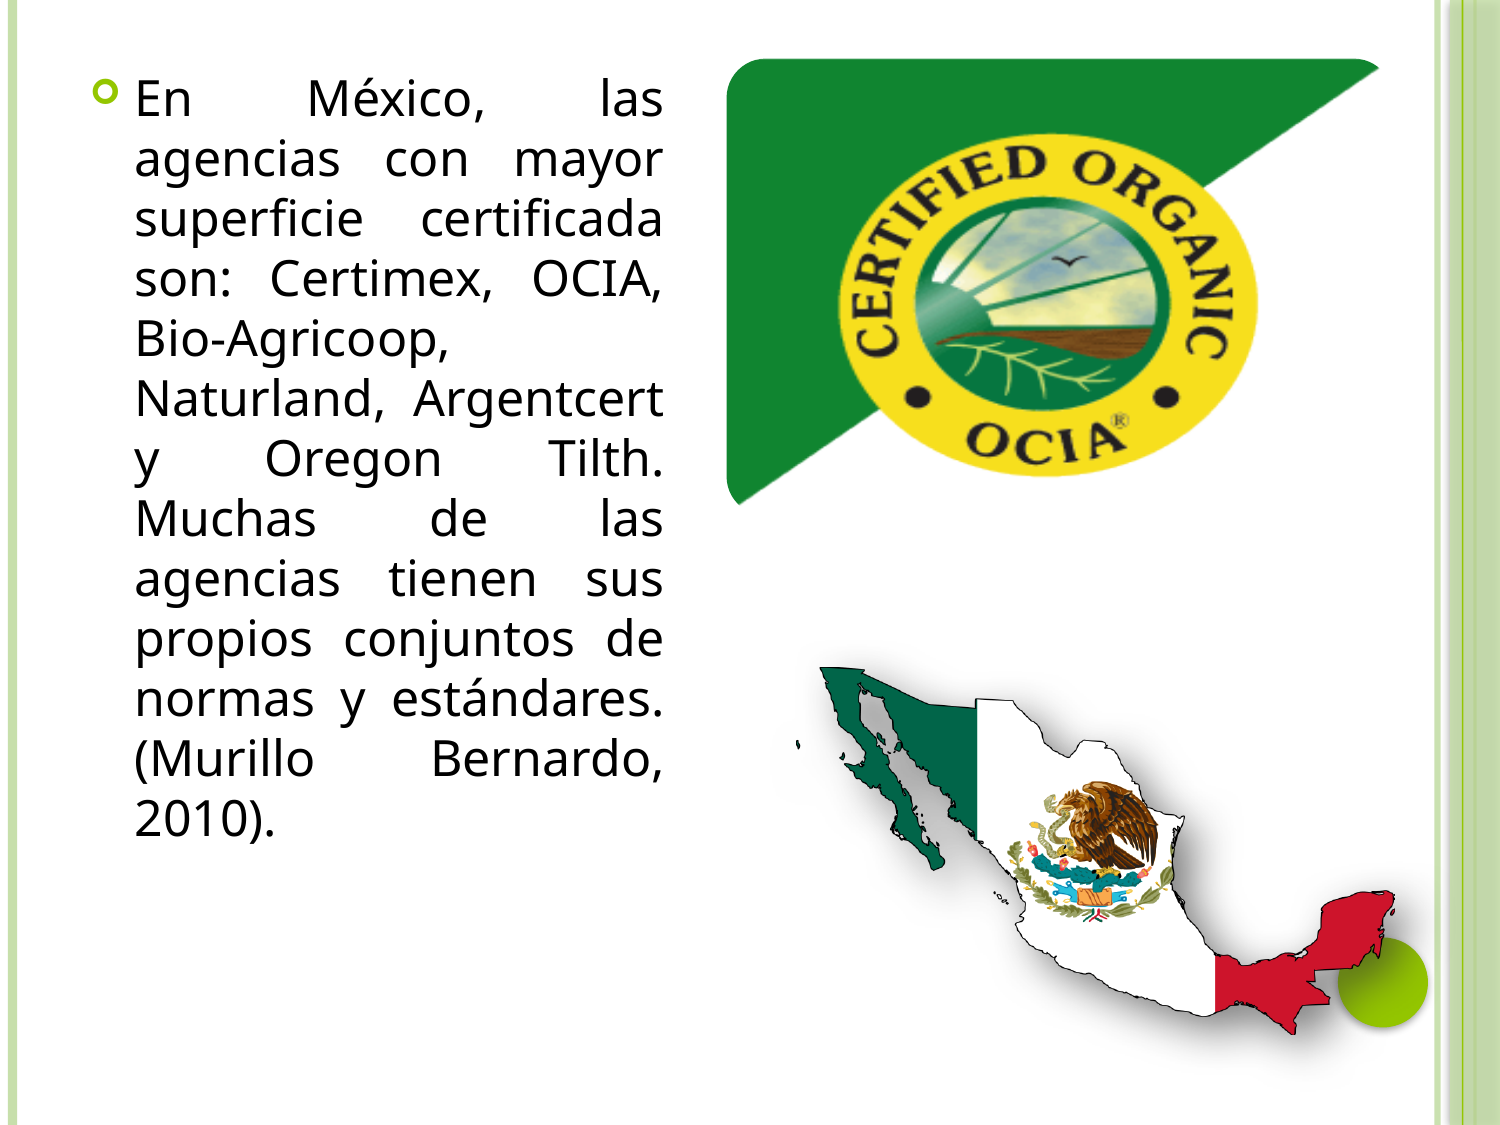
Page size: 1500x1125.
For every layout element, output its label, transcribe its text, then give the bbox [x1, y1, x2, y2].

list En México, las agencias con mayor superficie certificada son: Certimex, OCIA, Bio-Agricoop, Naturland, Argentcert y Oregon Tilth. Muchas de las agencias tienen sus propios conjuntos de normas y estándares. (Murillo Bernardo, 2010). [75, 58, 680, 1005]
picture [726, 58, 1394, 517]
picture [796, 667, 1395, 1035]
